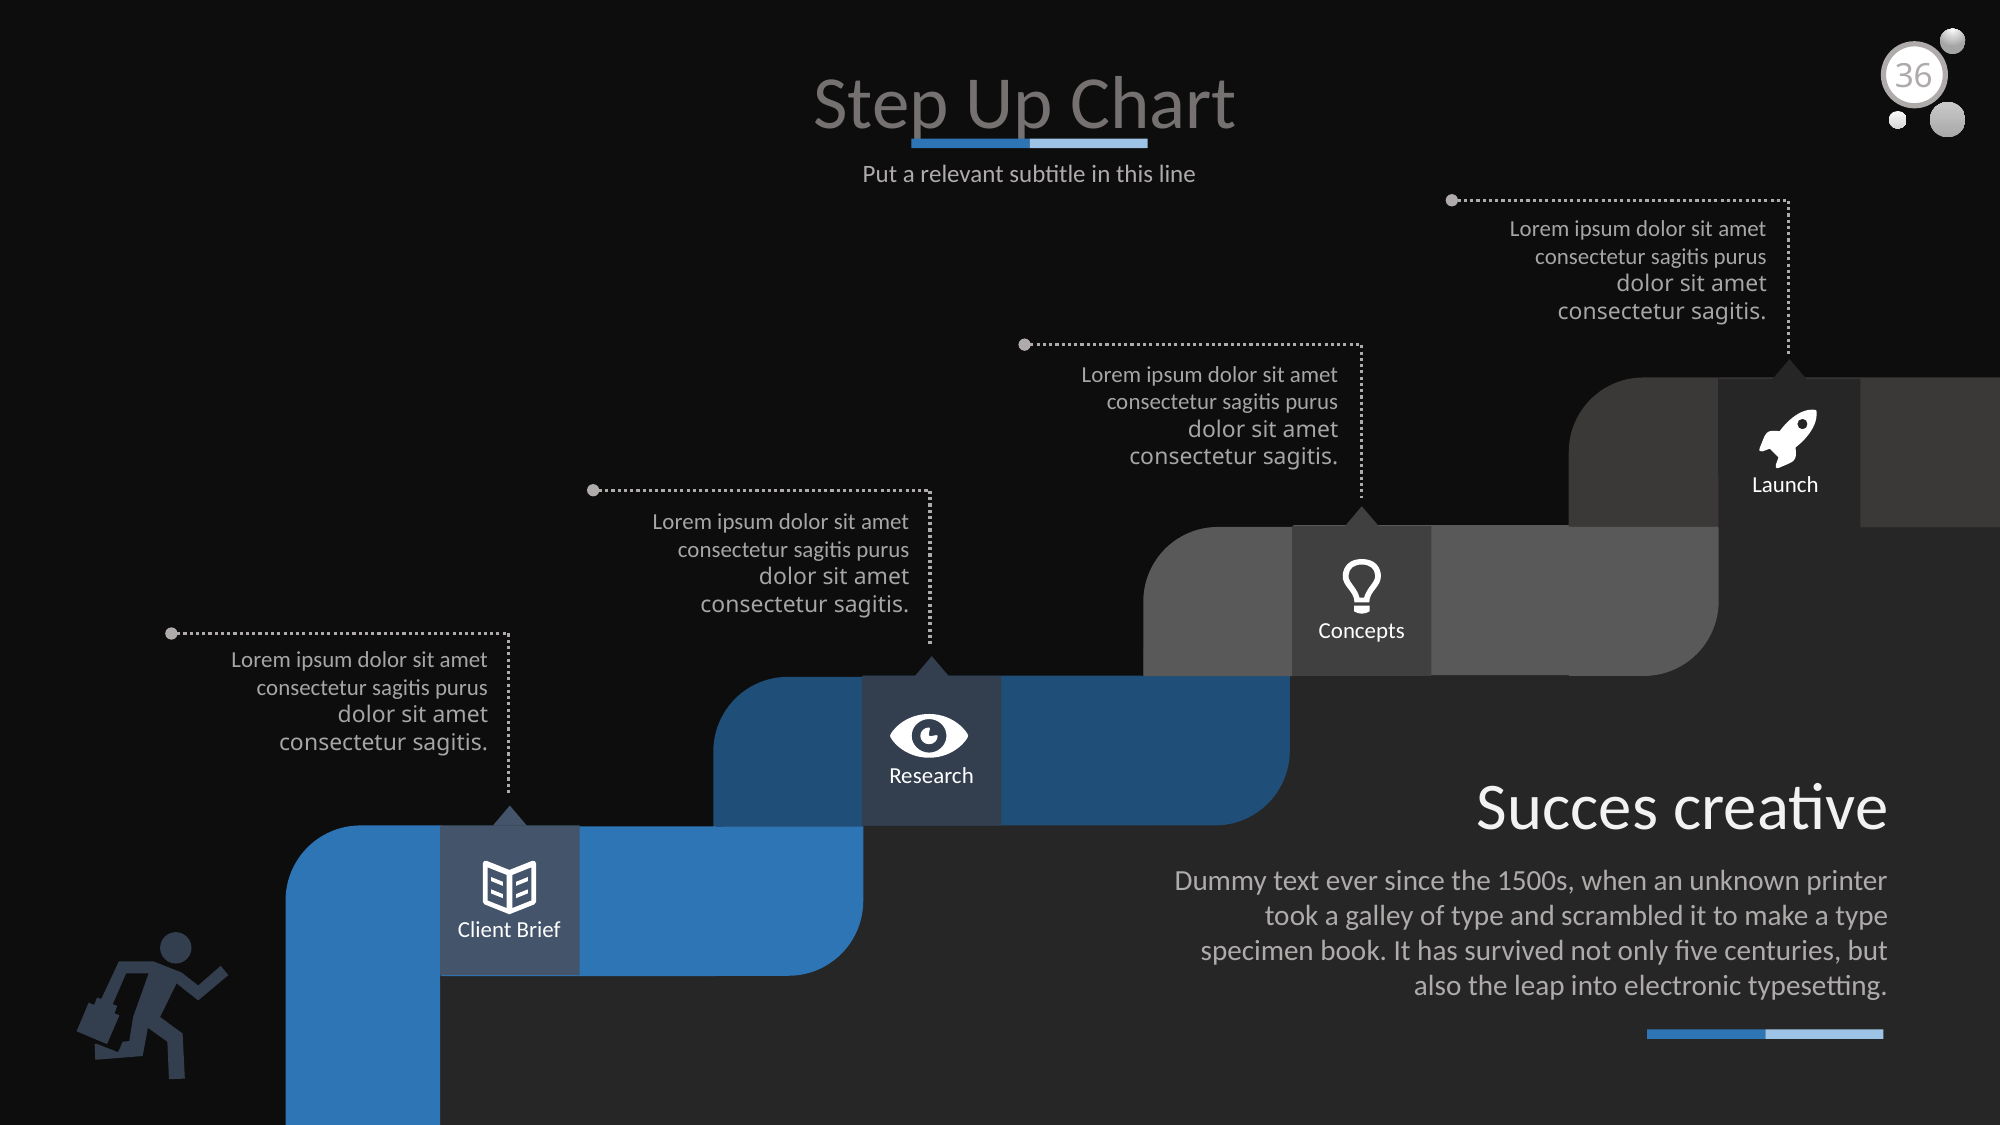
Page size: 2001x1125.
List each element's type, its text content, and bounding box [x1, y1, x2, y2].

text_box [861, 656, 1002, 826]
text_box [1291, 506, 1432, 676]
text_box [1143, 525, 1291, 676]
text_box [1647, 1029, 1884, 1039]
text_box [440, 805, 580, 976]
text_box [1876, 28, 1966, 138]
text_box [1861, 377, 2000, 528]
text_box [1002, 675, 1290, 826]
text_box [1718, 358, 1861, 529]
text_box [1432, 525, 1719, 676]
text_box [593, 490, 931, 644]
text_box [285, 825, 864, 1125]
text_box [1568, 377, 1718, 528]
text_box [1451, 200, 1789, 354]
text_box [911, 138, 1148, 149]
text_box Step Up Chart [597, 1, 1454, 152]
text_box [713, 675, 861, 826]
text_box [0, 0, 2000, 1125]
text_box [1024, 344, 1362, 499]
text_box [76, 932, 229, 1080]
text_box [412, 477, 1568, 825]
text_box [864, 528, 2000, 1125]
text_box Put a relevant subtitle in this line [792, 142, 1267, 202]
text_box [171, 633, 509, 794]
